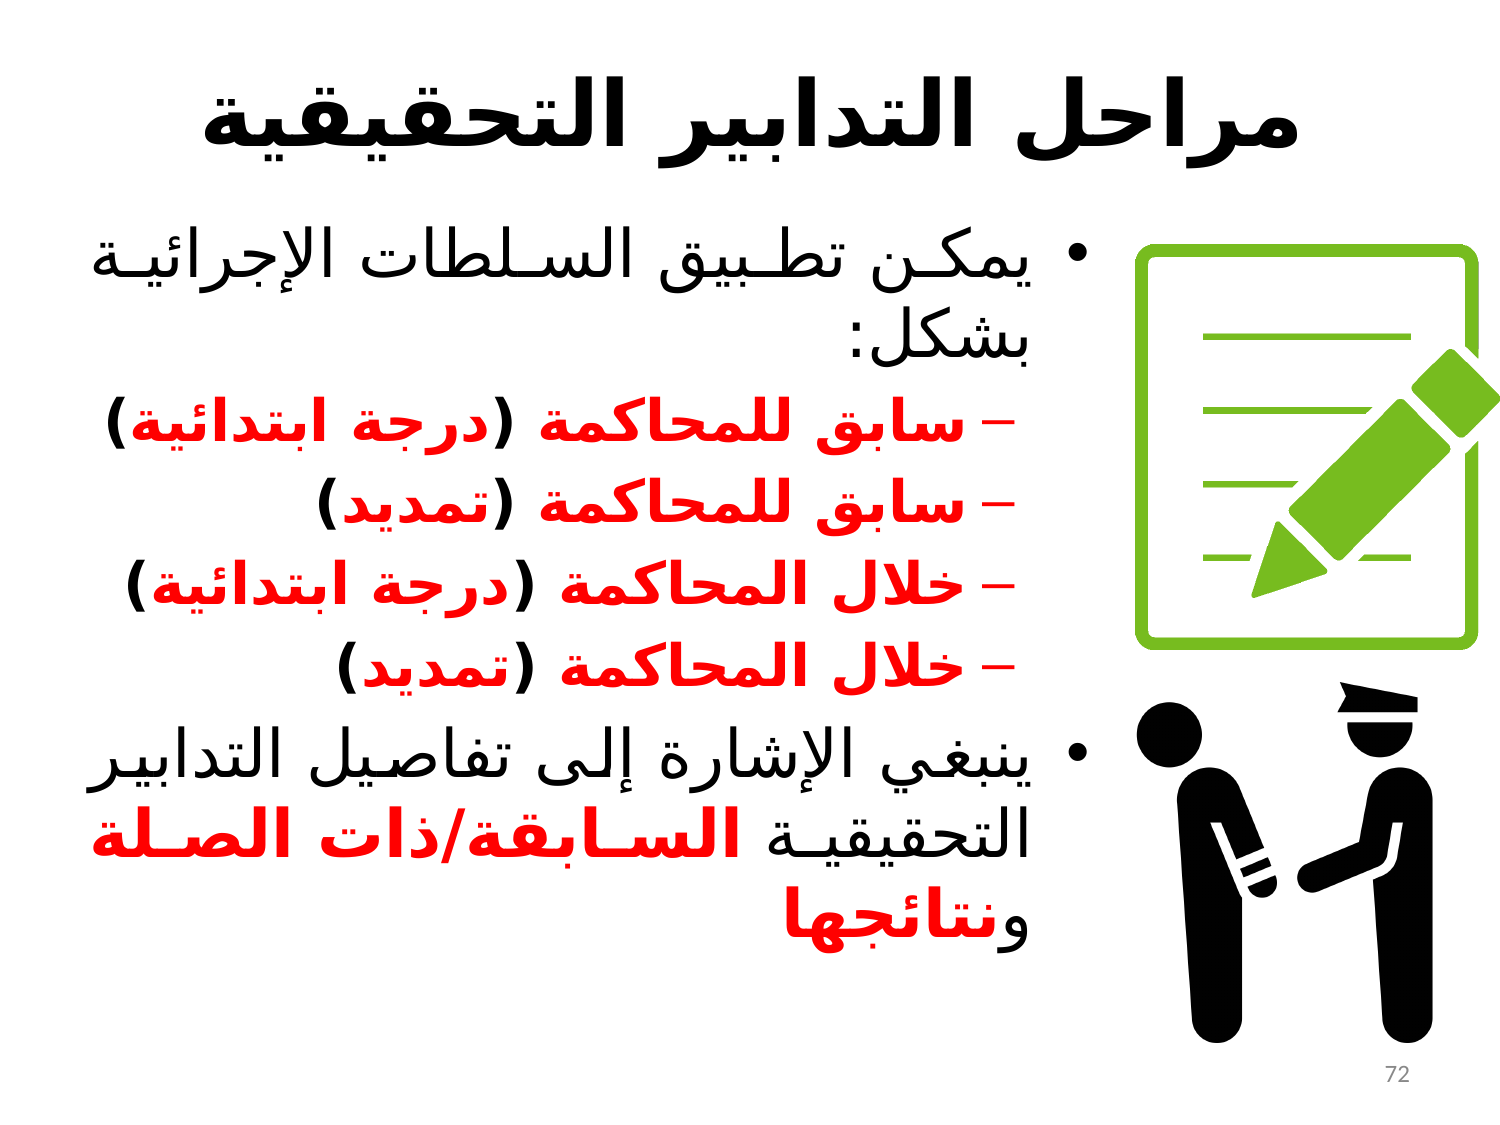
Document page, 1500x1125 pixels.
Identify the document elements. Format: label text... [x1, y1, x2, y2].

list يمكن تطبيق السلطات الإجرائية بشكل: سابق للمحاكمة (درجة ابتدائية) سابق للمحاكمة (تمديد) خلال المحاكمة (درجة ابتدائية) خلال المحاكمة (تمديد) ينبغي الإشارة إلى تفاصيل التدابير التحقيقية السابقة/ذات الصلة ونتائجها [75, 203, 1105, 947]
picture [1104, 682, 1465, 1043]
picture [1135, 244, 1500, 651]
title مراحل التدابير التحقيقية [77, 16, 1428, 204]
slide_number 72 [1074, 1042, 1425, 1103]
